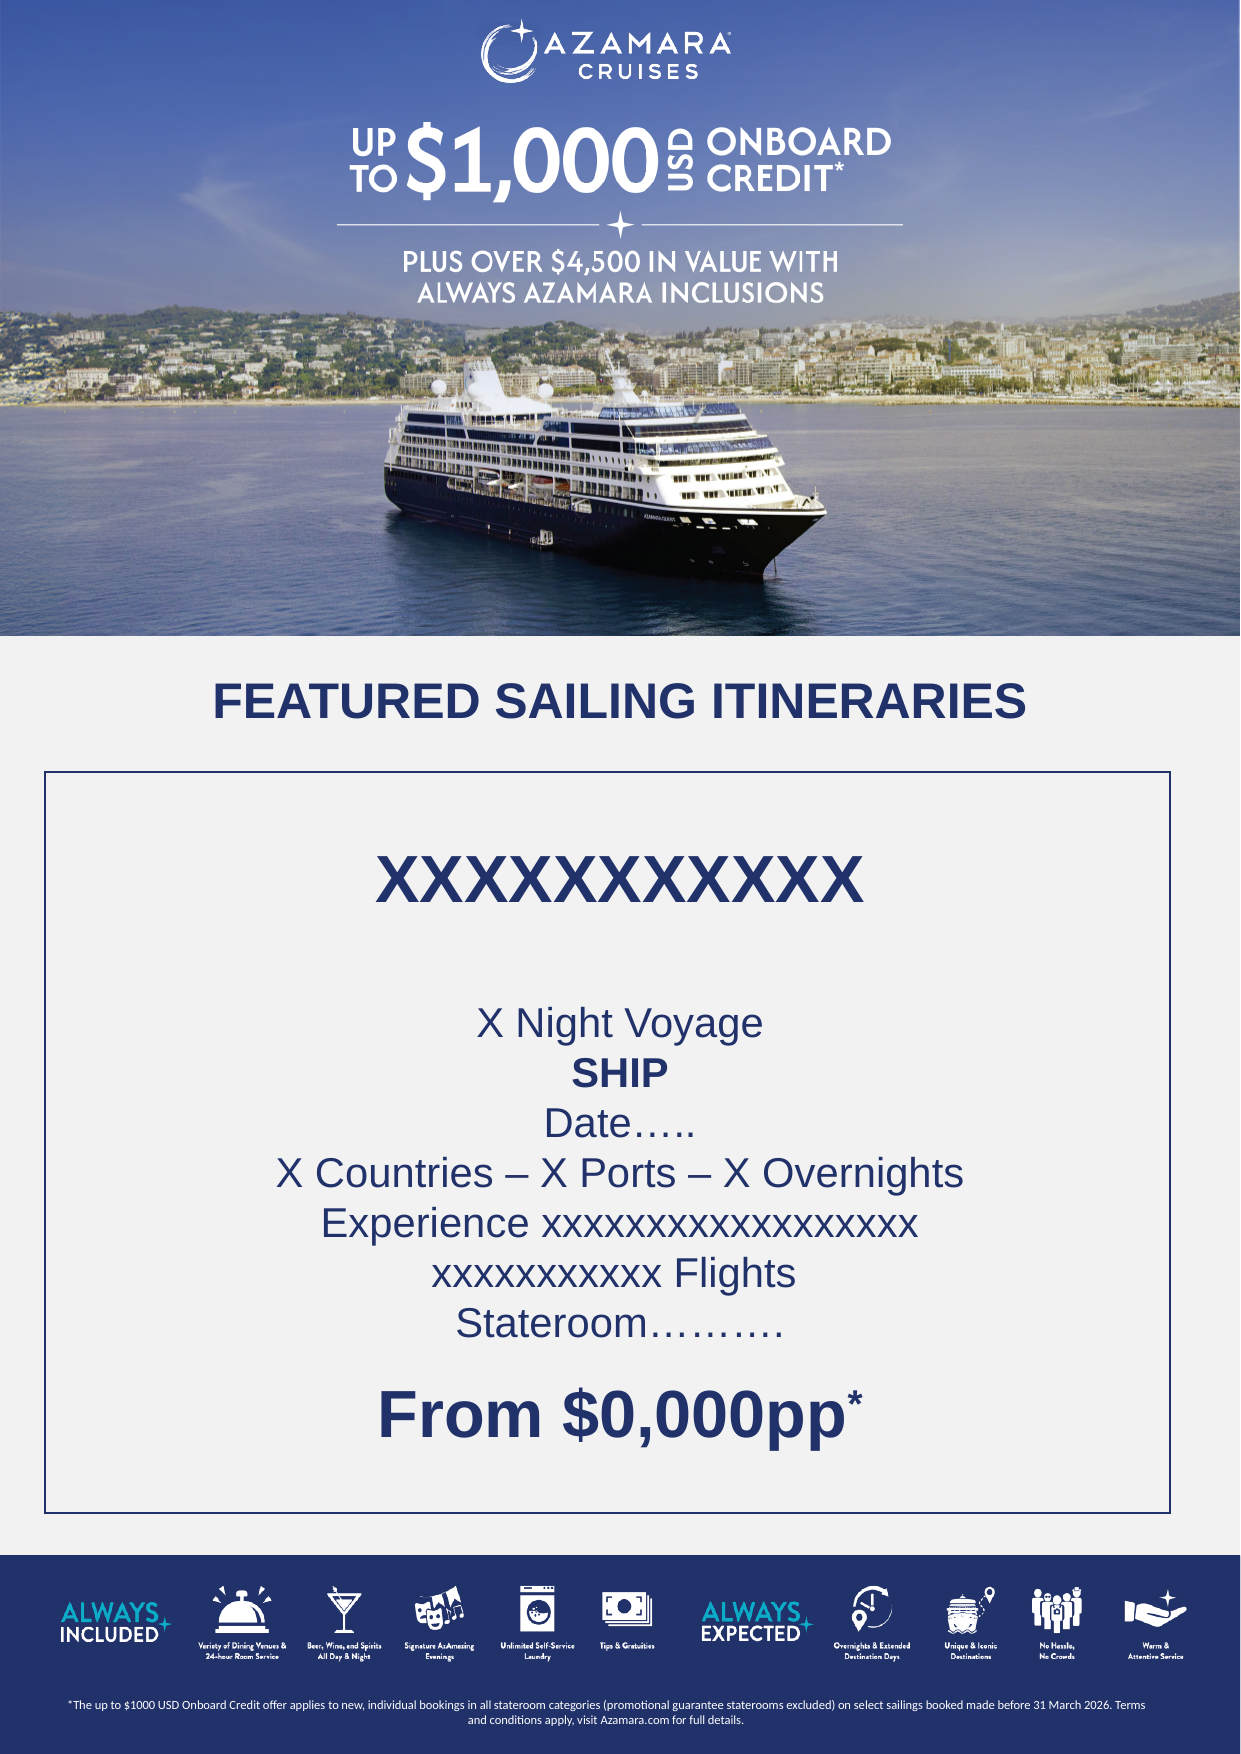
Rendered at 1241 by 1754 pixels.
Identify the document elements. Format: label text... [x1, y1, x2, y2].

picture [0, 0, 1240, 636]
text_box [44, 1458, 1171, 1514]
text_box FEATURED SAILING ITINERARIES [0, 647, 1241, 750]
text_box [0, 1555, 1241, 1754]
text_box *The up to $1000 USD Onboard Credit offer applies to new, individual bookings in all stateroom categories (promotional guarantee staterooms excluded) on select sailings booked made before 31 March 2026. Terms and conditions apply, visit Azamara.com for full details. [48, 1689, 1164, 1735]
text_box [44, 771, 1171, 828]
picture [59, 1585, 1187, 1662]
text_box XXXXXXXXXXX X Night Voyage SHIP Date….. X Countries – X Ports – X Overnights Experience xxxxxxxxxxxxxxxxxx xxxxxxxxxxx Flights Stateroom………. From $0,000pp* [37, 828, 1203, 1458]
